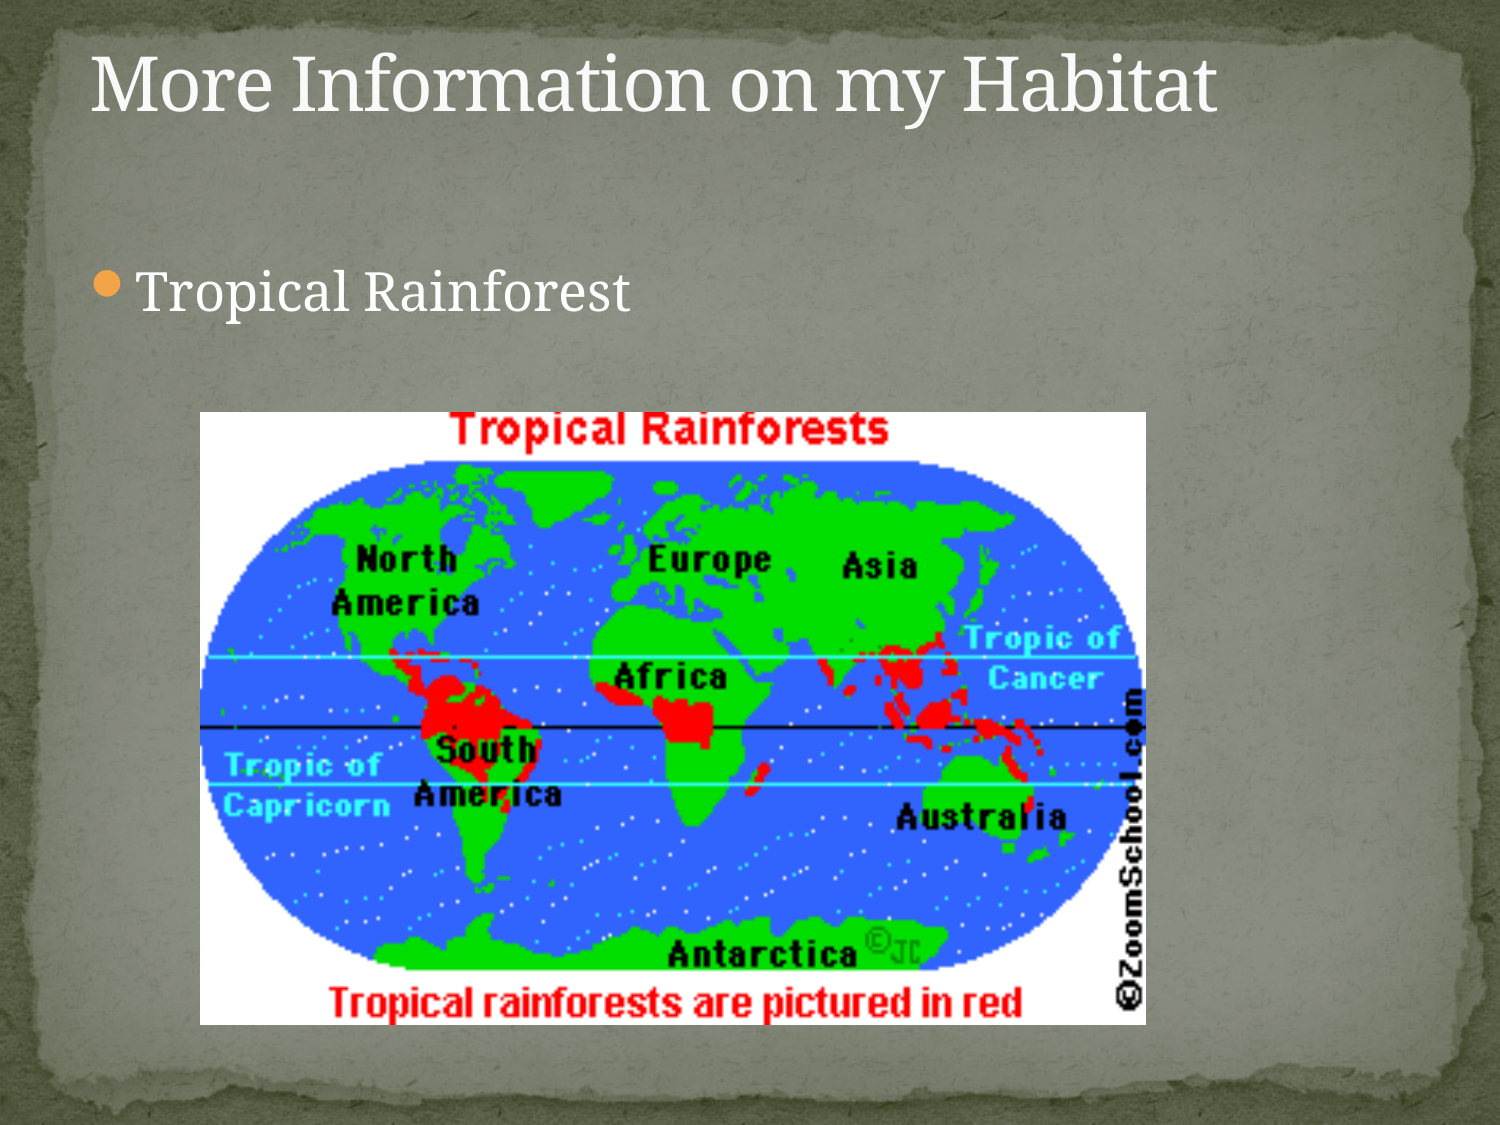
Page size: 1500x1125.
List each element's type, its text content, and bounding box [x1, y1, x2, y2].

picture [200, 412, 1146, 1025]
title More Information on my Habitat [74, 24, 1425, 225]
list Tropical Rainforest [75, 249, 1425, 1000]
